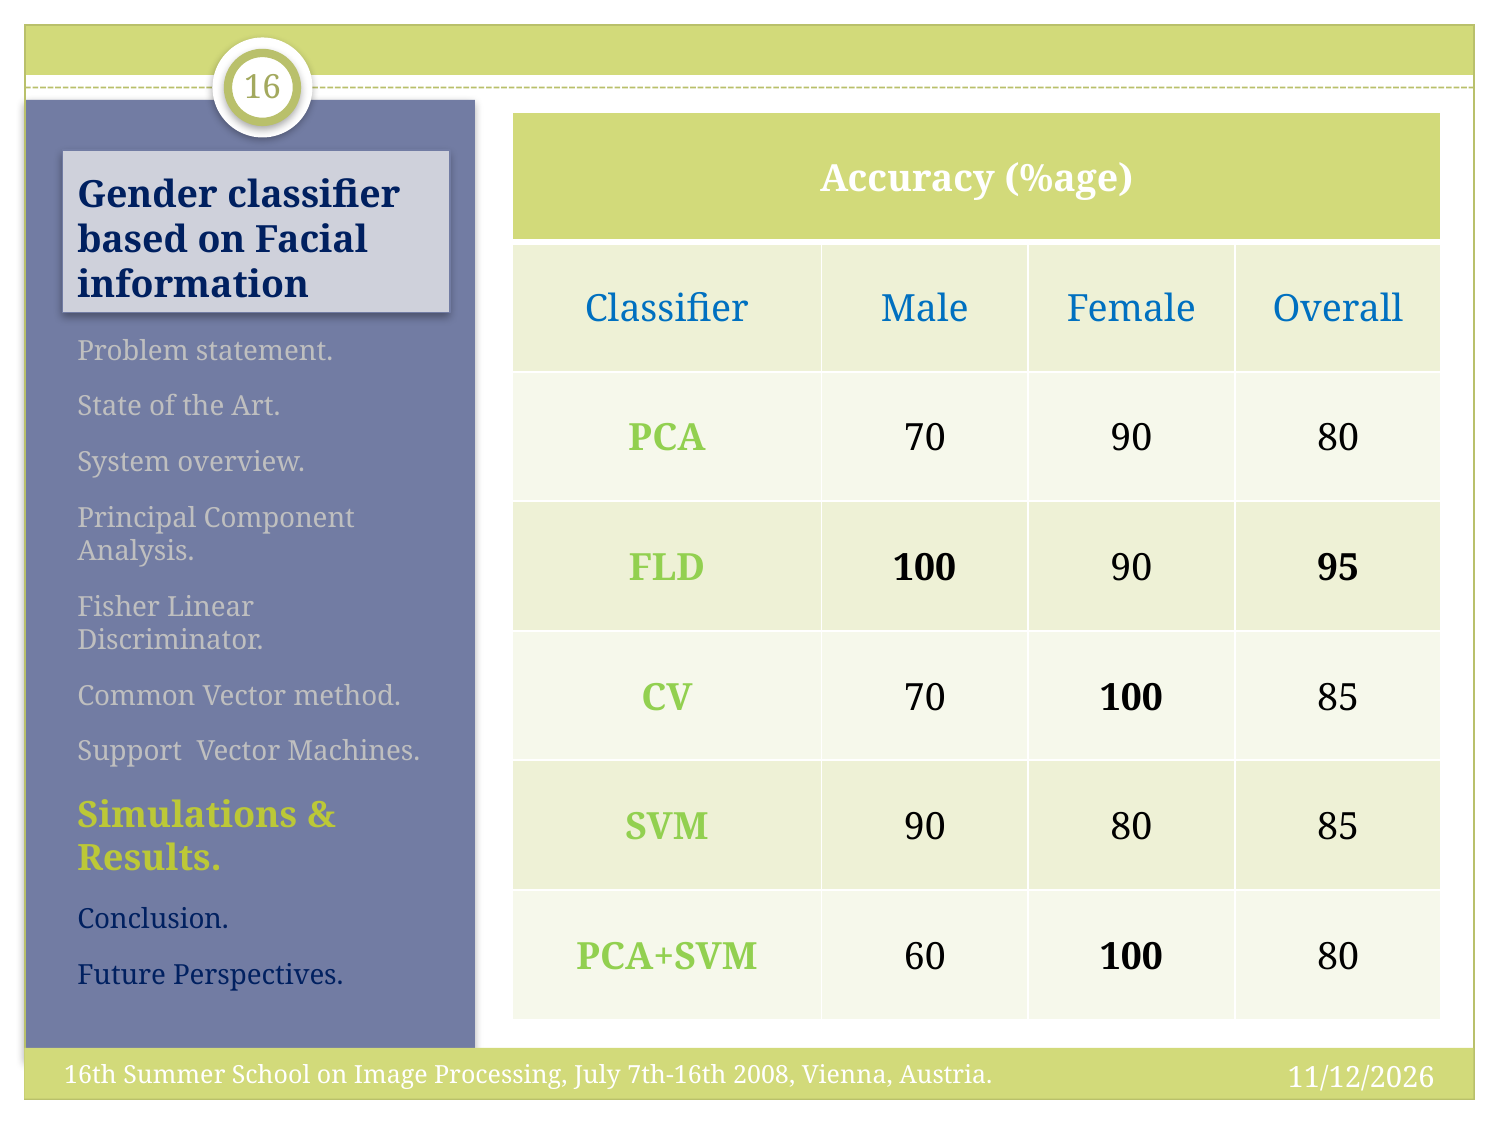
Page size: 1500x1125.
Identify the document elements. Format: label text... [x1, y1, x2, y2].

table_cell PCA [513, 373, 821, 500]
slide_number 16 [225, 51, 300, 124]
table_cell CV [513, 632, 821, 759]
table_cell FLD [513, 502, 821, 630]
footer 16th Summer School on Image Processing, July 7th-16th 2008, Vienna, Austria. [49, 1051, 1055, 1112]
table_cell 60 [822, 891, 1027, 1019]
table_cell Female [1029, 245, 1234, 371]
table_cell 90 [1029, 373, 1234, 500]
table_cell 85 [1236, 761, 1440, 889]
table_cell PCA+SVM [513, 891, 821, 1019]
table_cell 100 [1029, 632, 1234, 759]
table_cell 80 [1029, 761, 1234, 889]
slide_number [950, 1050, 1450, 1111]
table_cell 95 [1236, 502, 1440, 630]
list Problem statement. State of the Art. System overview. Principal Component Analysis. Fisher Linear Discriminator. Common Vector method. Support Vector Machines. Simulations & Results. Conclusion. Future Perspectives. [62, 324, 450, 1005]
table_cell Classifier [513, 245, 821, 371]
table_header Accuracy (%age) [513, 113, 1440, 239]
table_cell 80 [1236, 891, 1440, 1019]
table_cell 70 [822, 632, 1027, 759]
table_cell 70 [822, 373, 1027, 500]
table_cell 100 [1029, 891, 1234, 1019]
table_cell Overall [1236, 245, 1440, 371]
table_cell 90 [822, 761, 1027, 889]
table_cell 85 [1236, 632, 1440, 759]
table_cell 90 [1029, 502, 1234, 630]
table_cell 100 [822, 502, 1027, 630]
table_cell 80 [1236, 373, 1440, 500]
table_cell SVM [513, 761, 821, 889]
title Gender classifier based on Facial information [62, 149, 451, 313]
table_cell Male [822, 245, 1027, 371]
